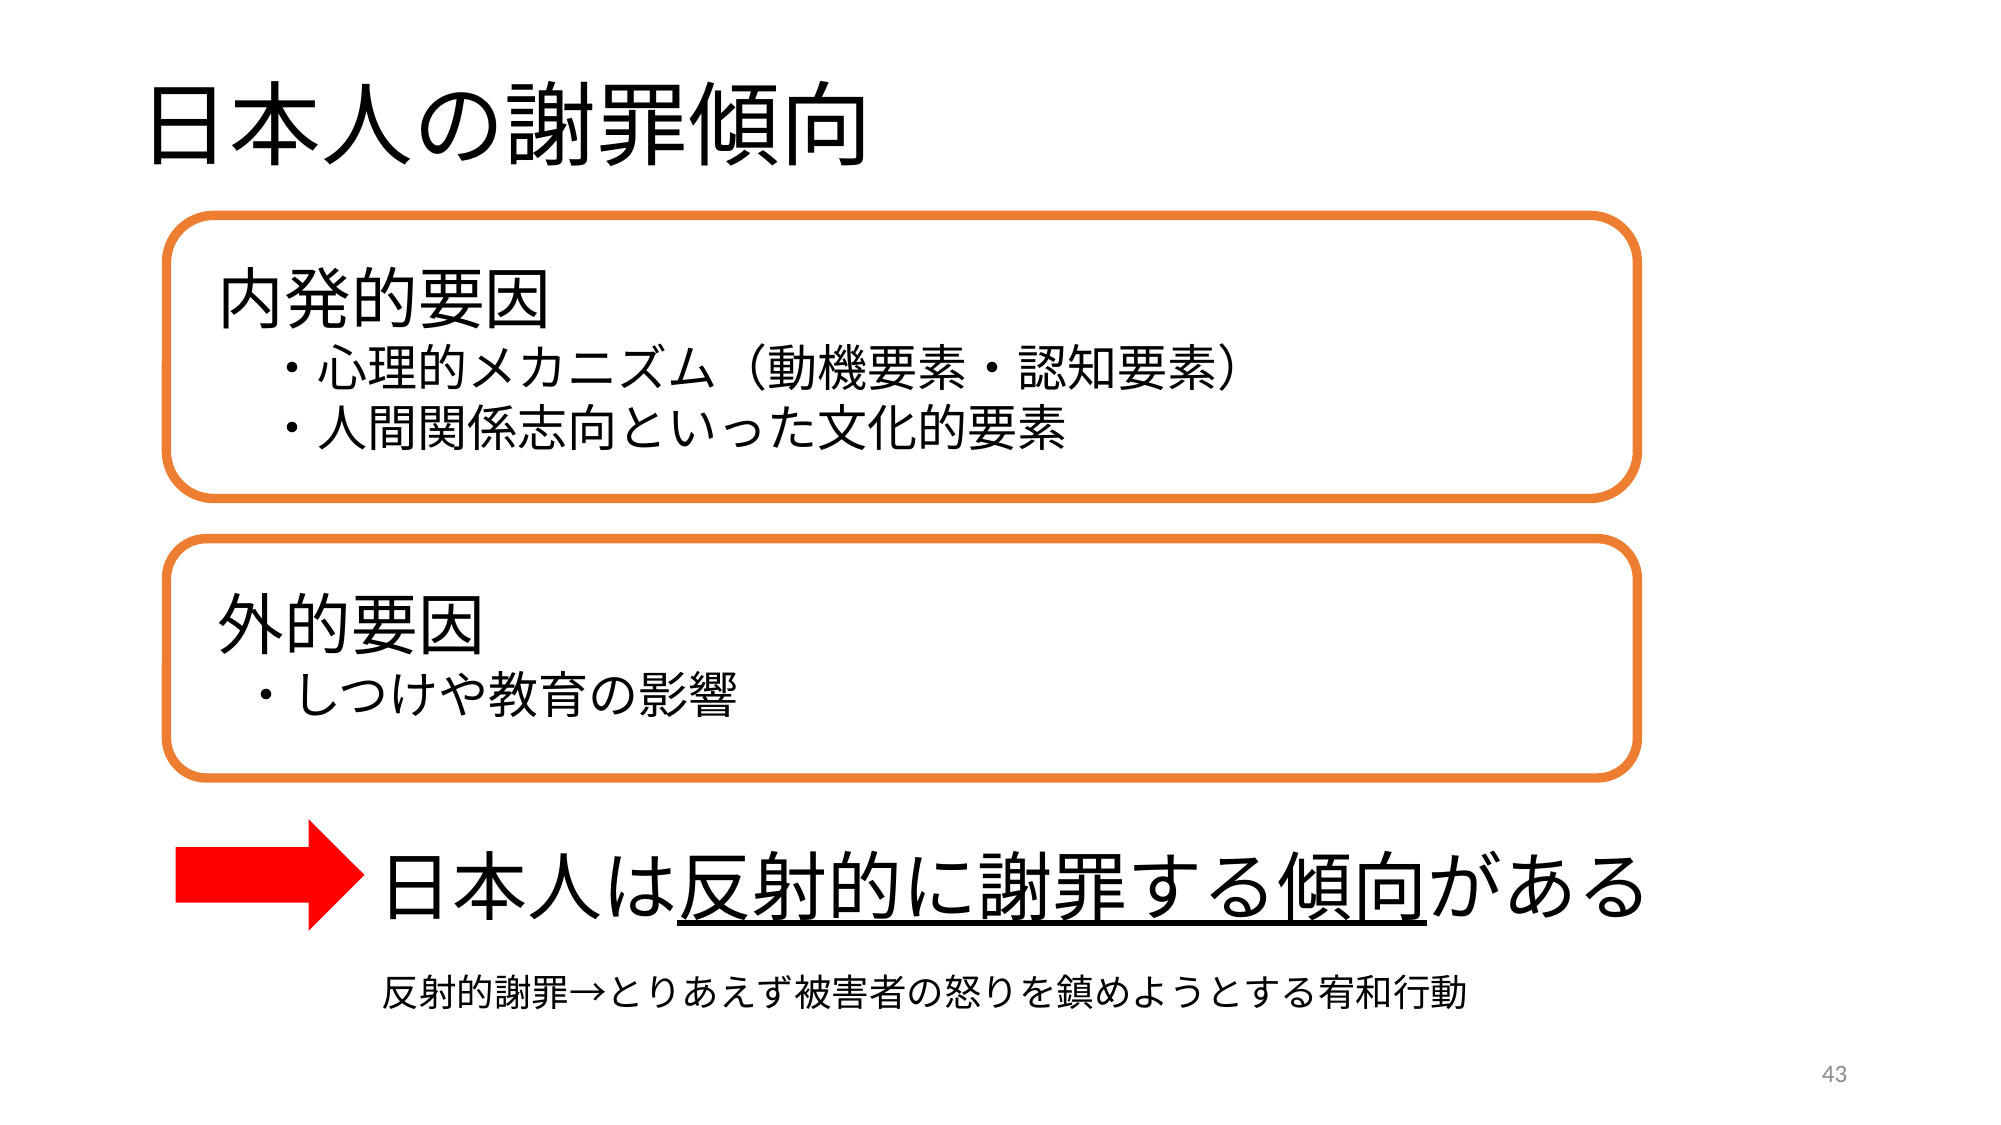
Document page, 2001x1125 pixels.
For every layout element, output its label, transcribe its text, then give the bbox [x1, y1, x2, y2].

text_box 反射的謝罪→とりあえず被害者の怒りを鎮めようとする宥和行動 [367, 962, 1484, 1022]
slide_number 43 [1412, 1042, 1863, 1103]
text_box [165, 214, 1639, 500]
title 日本人の謝罪傾向 [123, 19, 1849, 238]
text_box 日本人は反射的に謝罪する傾向がある [362, 832, 1688, 937]
text_box 内発的要因 ・心理的メカニズム（動機要素・認知要素） ・人間関係志向といった文化的要素 [203, 249, 1542, 465]
text_box [175, 819, 362, 931]
text_box [165, 537, 1639, 780]
